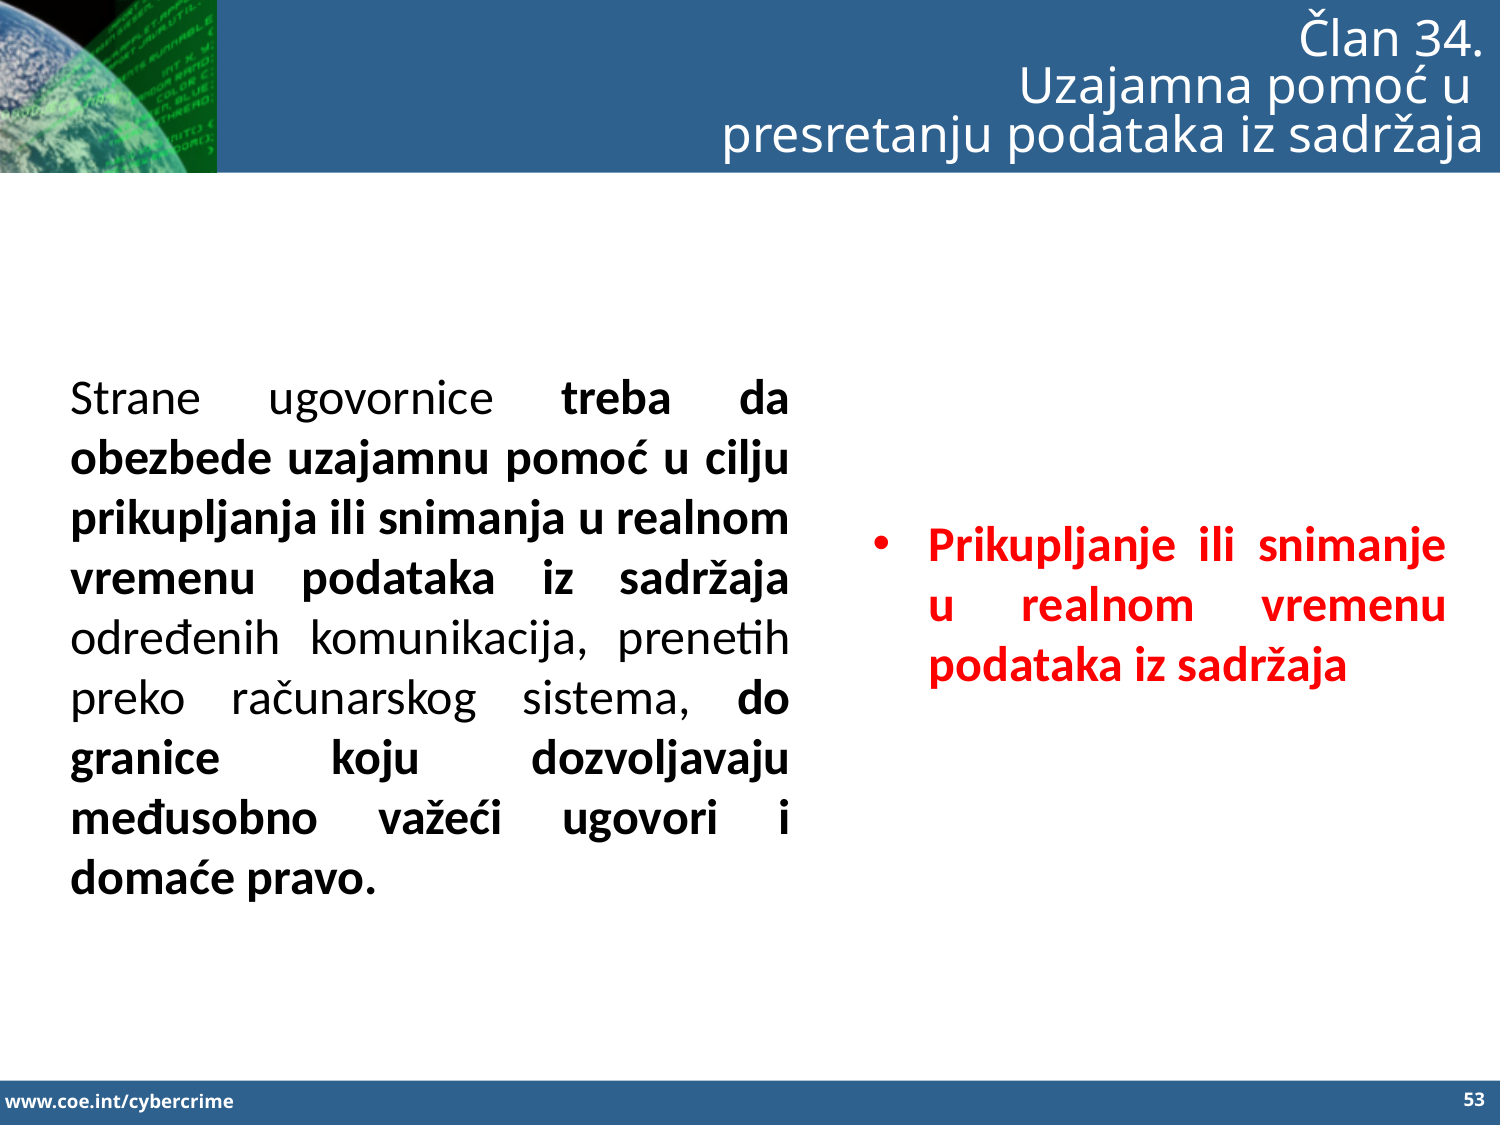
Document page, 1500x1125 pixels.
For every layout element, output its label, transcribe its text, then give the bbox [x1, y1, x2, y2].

picture [0, 1, 217, 173]
text_box Član 34. Uzajamna pomoć u presretanju podataka iz sadržaja [332, 13, 1500, 166]
slide_number 53 [1149, 1079, 1500, 1125]
text_box Prikupljanje ili snimanje u realnom vremenu podataka iz sadržaja [858, 504, 1463, 700]
text_box Strane ugovornice treba da obezbede uzajamnu pomoć u cilju prikupljanja ili snimanja u realnom vremenu podataka iz sadržaja određenih komunikacija, prenetih preko računarskog sistema, do granice koju dozvoljavaju međusobno važeći ugovori i domaće pravo. [55, 356, 806, 912]
